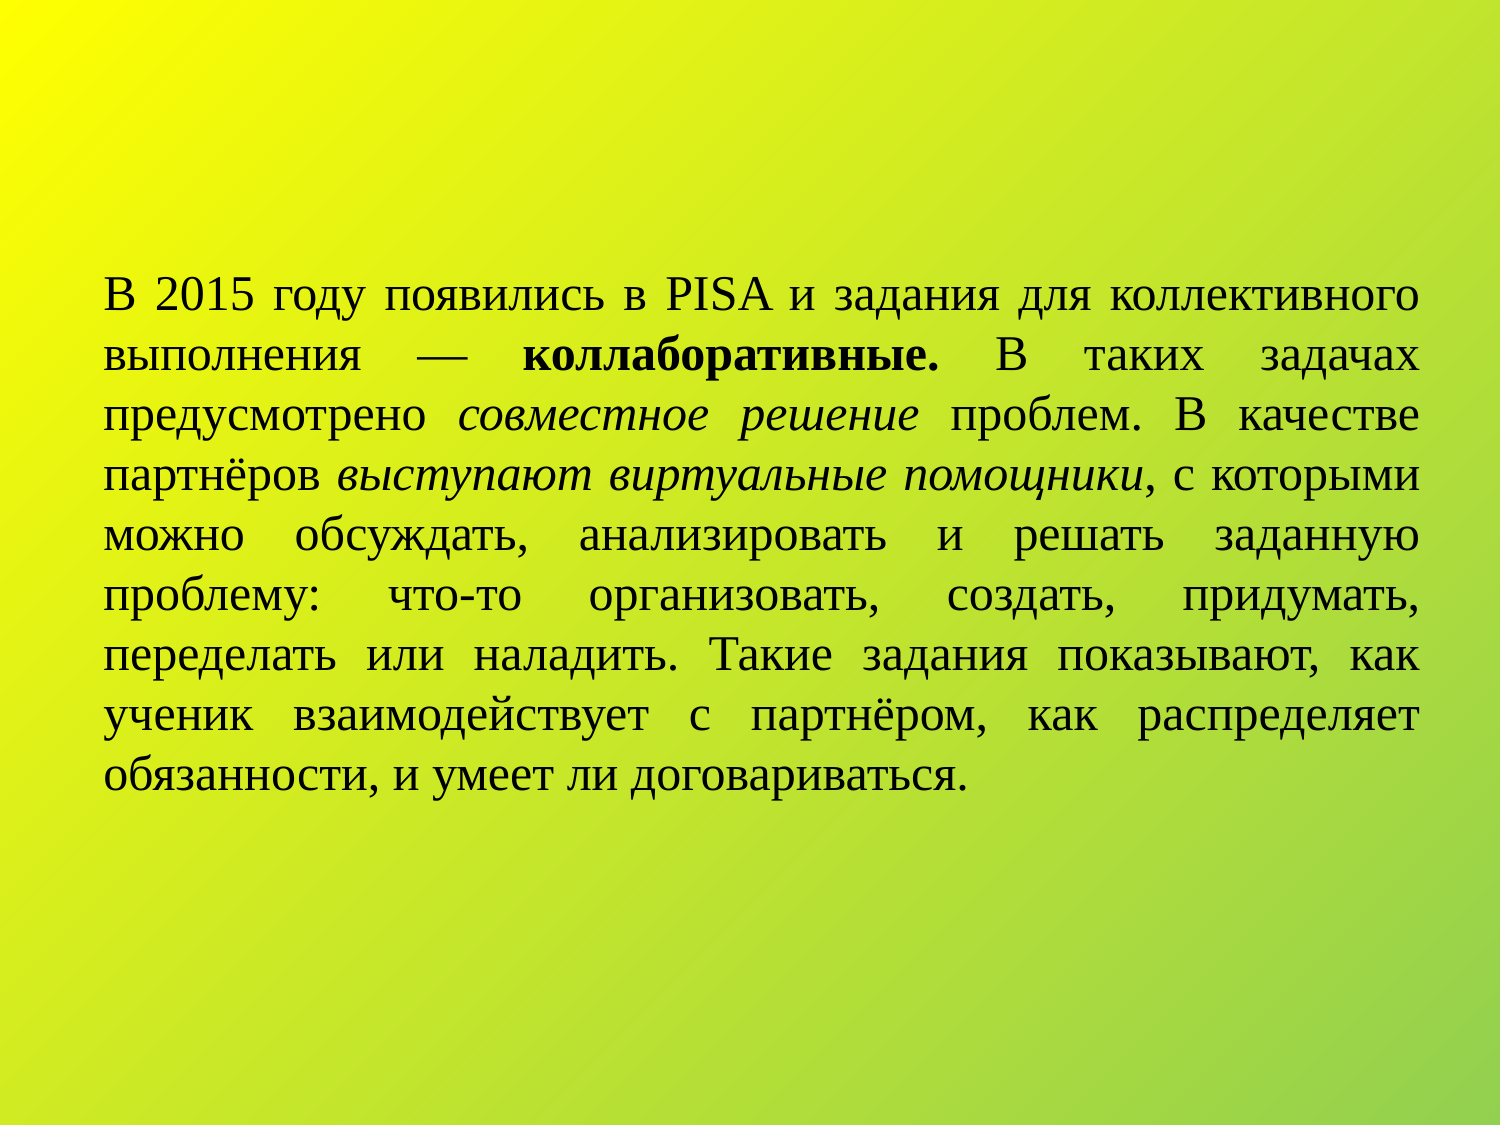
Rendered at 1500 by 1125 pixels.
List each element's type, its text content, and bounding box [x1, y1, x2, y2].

text_box В 2015 году появились в PISA и задания для коллективного выполнения — коллаборативные. В таких задачах предусмотрено совместное решение проблем. В качестве партнёров выступают виртуальные помощники, с которыми можно обсуждать, анализировать и решать заданную проблему: что-то организовать, создать, придумать, переделать или наладить. Такие задания показывают, как ученик взаимодействует с партнёром, как распределяет обязанности, и умеет ли договариваться. [88, 208, 1436, 868]
